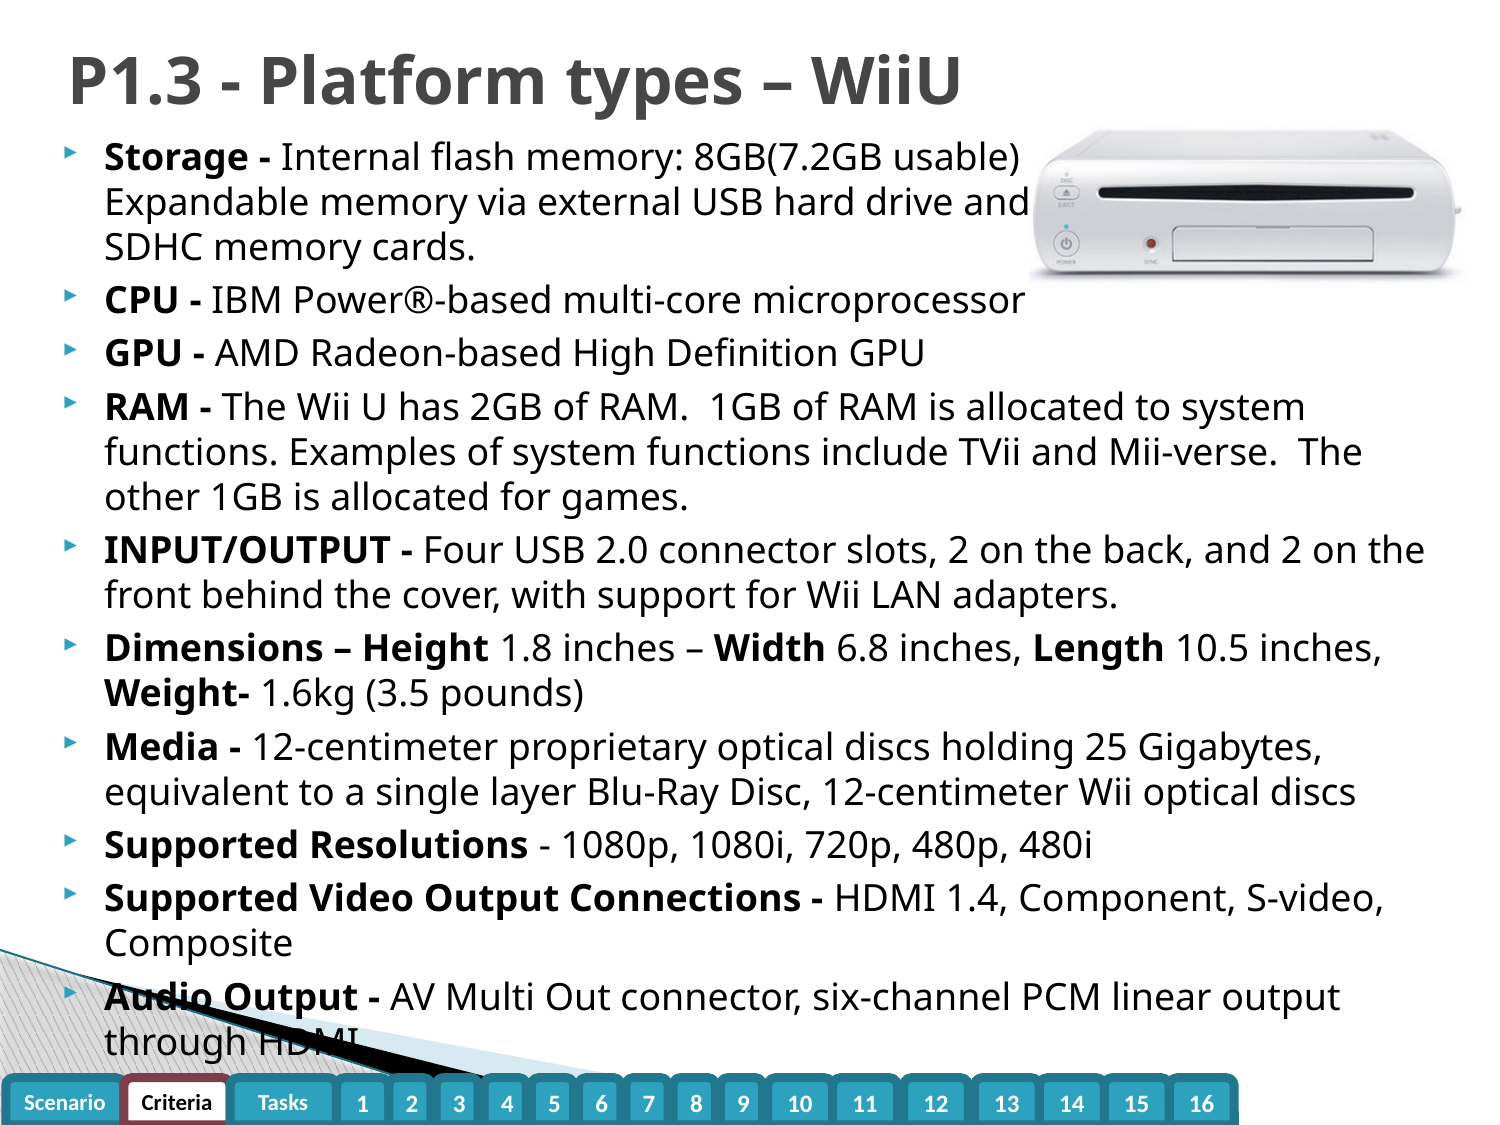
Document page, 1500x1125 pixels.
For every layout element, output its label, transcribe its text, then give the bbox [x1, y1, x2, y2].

picture [1028, 125, 1469, 291]
text_box P1.3 - Platform types – WiiU [53, 30, 1471, 126]
list Storage - Internal flash memory: 8GB(7.2GB usable) – Expandable memory via external USB hard drive and SDHC memory cards. CPU - IBM Power®-based multi-core microprocessor GPU - AMD Radeon-based High Definition GPU RAM - The Wii U has 2GB of RAM. 1GB of RAM is allocated to system functions. Examples of system functions include TVii and Mii-verse. The other 1GB is allocated for games. INPUT/OUTPUT - Four USB 2.0 connector slots, 2 on the back, and 2 on the front behind the cover, with support for Wii LAN adapters. Dimensions – Height 1.8 inches – Width 6.8 inches, Length 10.5 inches, Weight- 1.6kg (3.5 pounds) Media - 12-centimeter proprietary optical discs holding 25 Gigabytes, equivalent to a single layer Blu-Ray Disc, 12-centimeter Wii optical discs Supported Resolutions - 1080p, 1080i, 720p, 480p, 480i Supported Video Output Connections - HDMI 1.4, Component, S-video, Composite Audio Output - AV Multi Out connector, six-channel PCM linear output through HDMI [29, 125, 1471, 1059]
